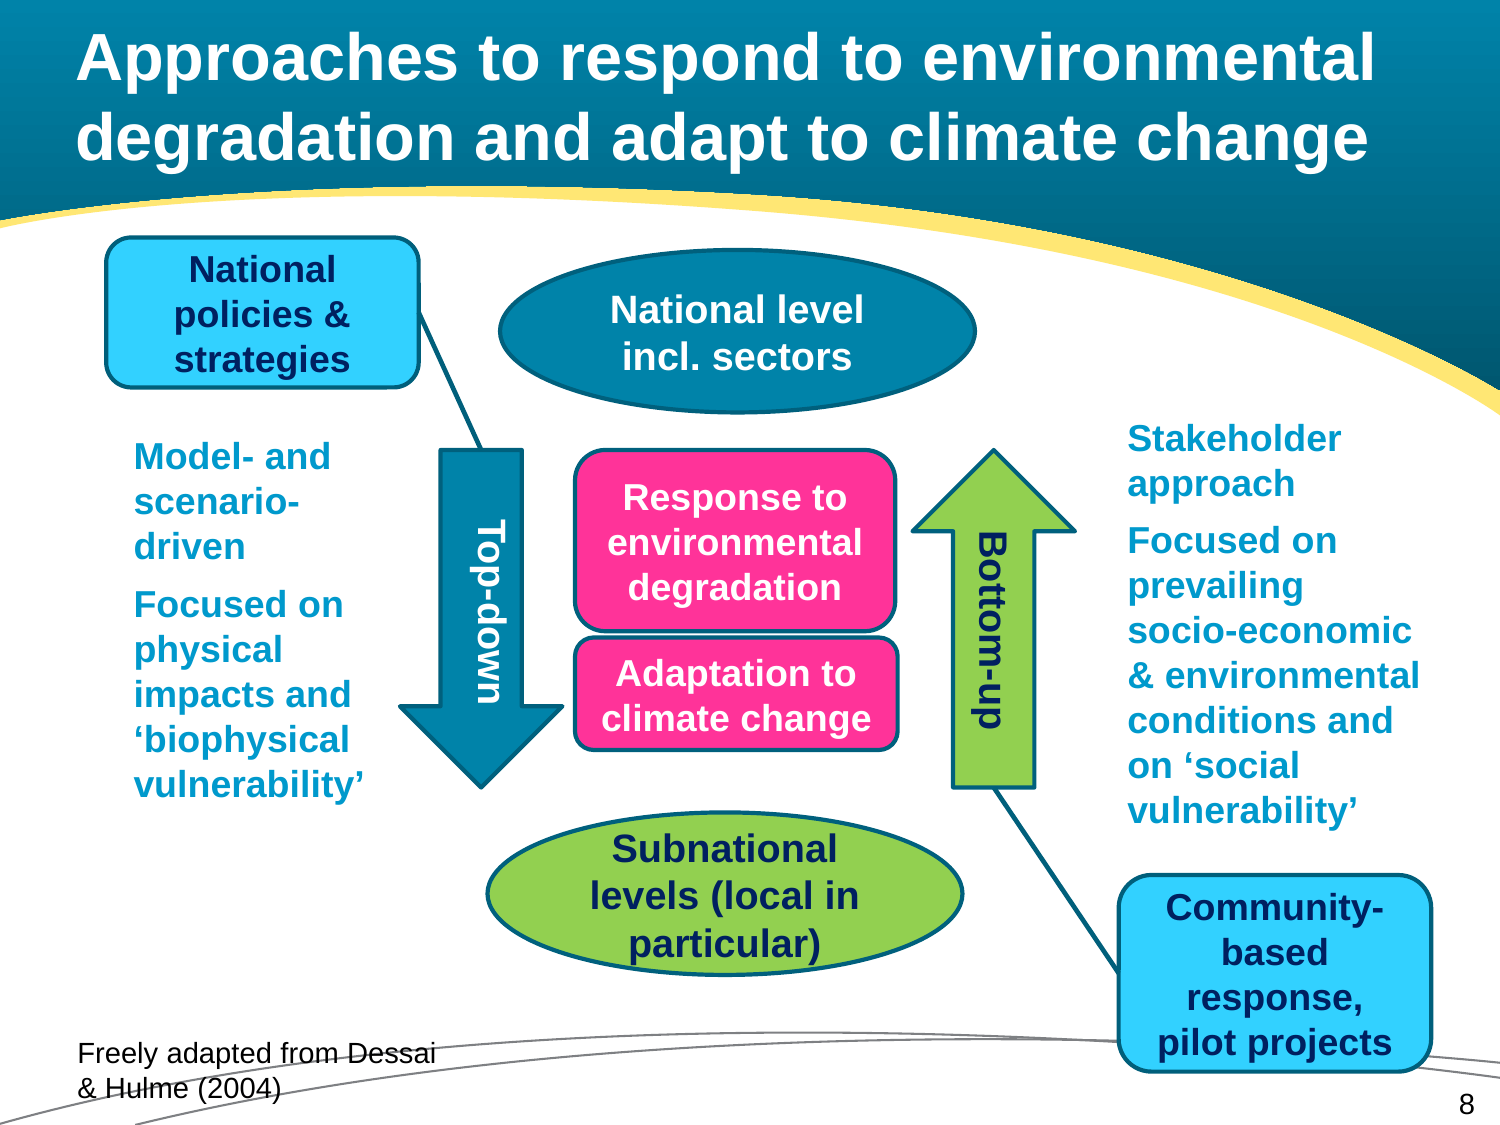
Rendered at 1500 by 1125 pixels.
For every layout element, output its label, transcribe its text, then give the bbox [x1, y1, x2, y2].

text_box [526, 704, 565, 746]
slide_number 8 [1124, 1084, 1476, 1113]
text_box [910, 447, 1077, 790]
text_box Bottom-up [964, 480, 1027, 781]
text_box [407, 447, 524, 790]
title Approaches to respond to environmental degradation and adapt to climate change [74, 0, 1476, 188]
text_box Stakeholder approach Focused on prevailing socio-economic & environmental conditions and on ‘social vulnerability’ [1112, 406, 1438, 839]
text_box Subnational levels (local in particular) [485, 810, 965, 978]
text_box Freely adapted from Dessai & Hulme (2004) [62, 1026, 463, 1112]
text_box National policies & strategies [104, 235, 421, 390]
text_box National level incl. sectors [497, 247, 978, 415]
text_box Model- and scenario-driven Focused on physical impacts and ‘biophysical vulnerability’ [118, 424, 407, 813]
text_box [418, 312, 482, 451]
text_box Adaptation to climate change [572, 635, 900, 753]
text_box Community-based response, pilot projects [1116, 872, 1434, 1074]
text_box Top-down [462, 462, 526, 763]
text_box Response to environmental degradation [572, 447, 898, 634]
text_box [993, 787, 1120, 974]
